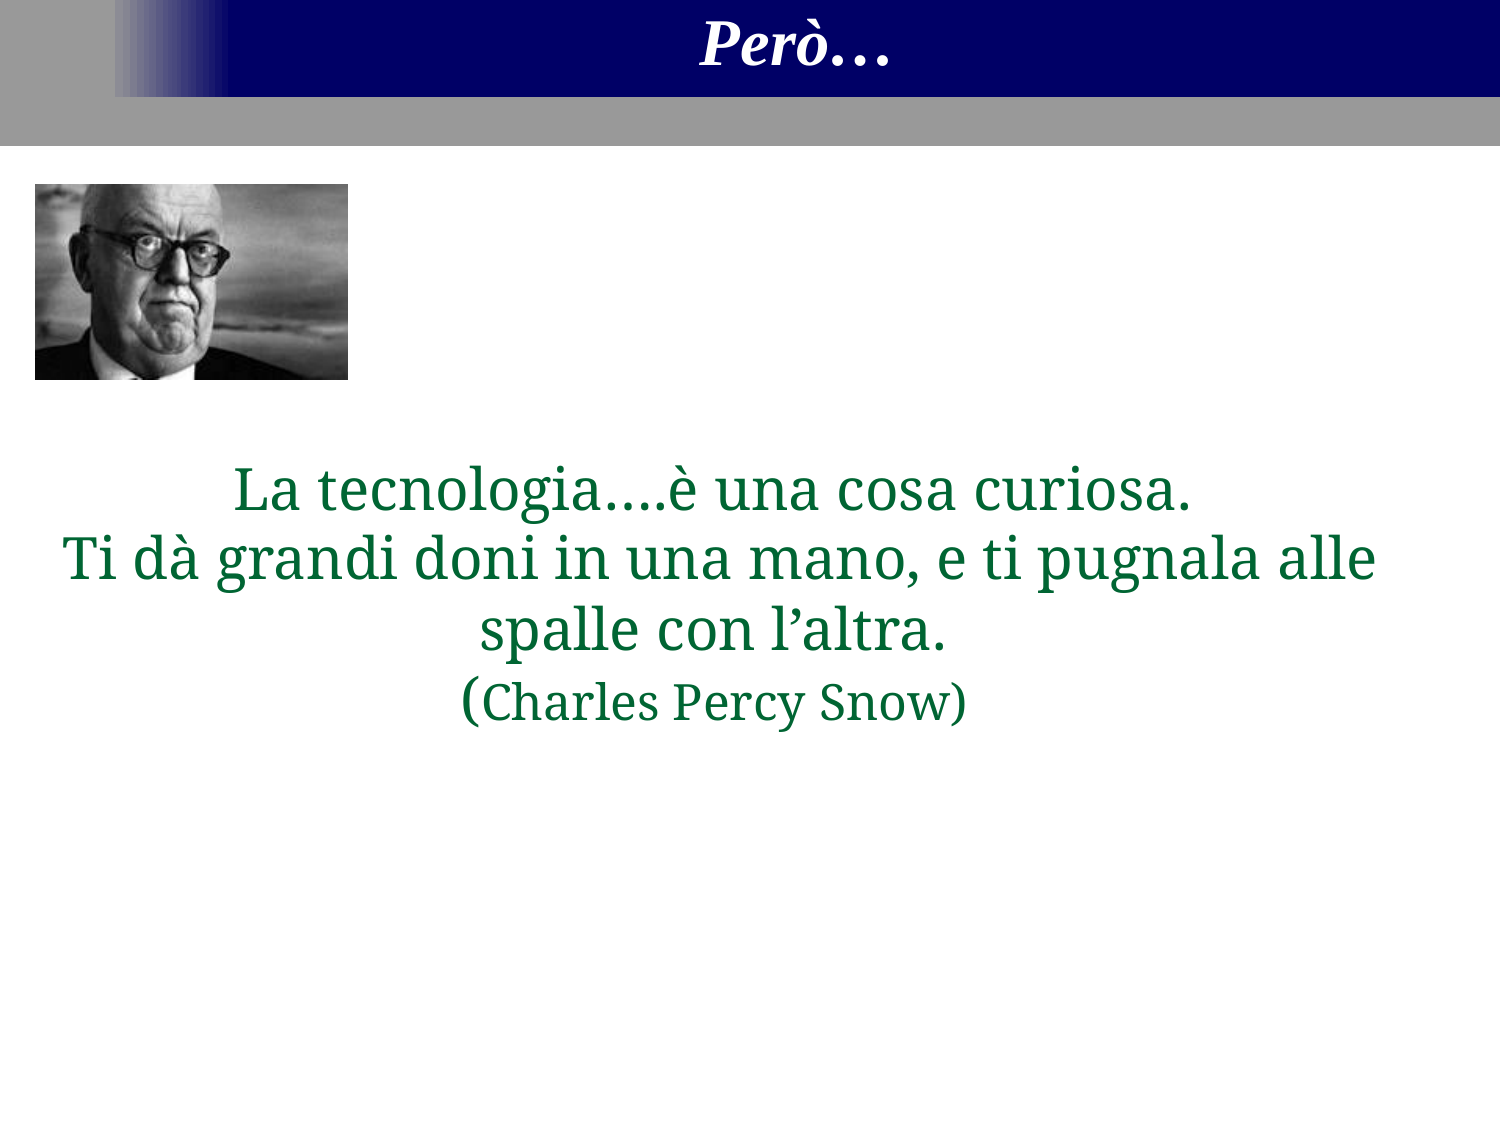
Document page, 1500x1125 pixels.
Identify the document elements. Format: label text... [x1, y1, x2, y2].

text_box La tecnologia….è una cosa curiosa. Ti dà grandi doni in una mano, e ti pugnala alle spalle con l’altra. (Charles Percy Snow) [35, 444, 1407, 739]
text_box Però… [93, 0, 1500, 129]
picture [0, 0, 1500, 1125]
